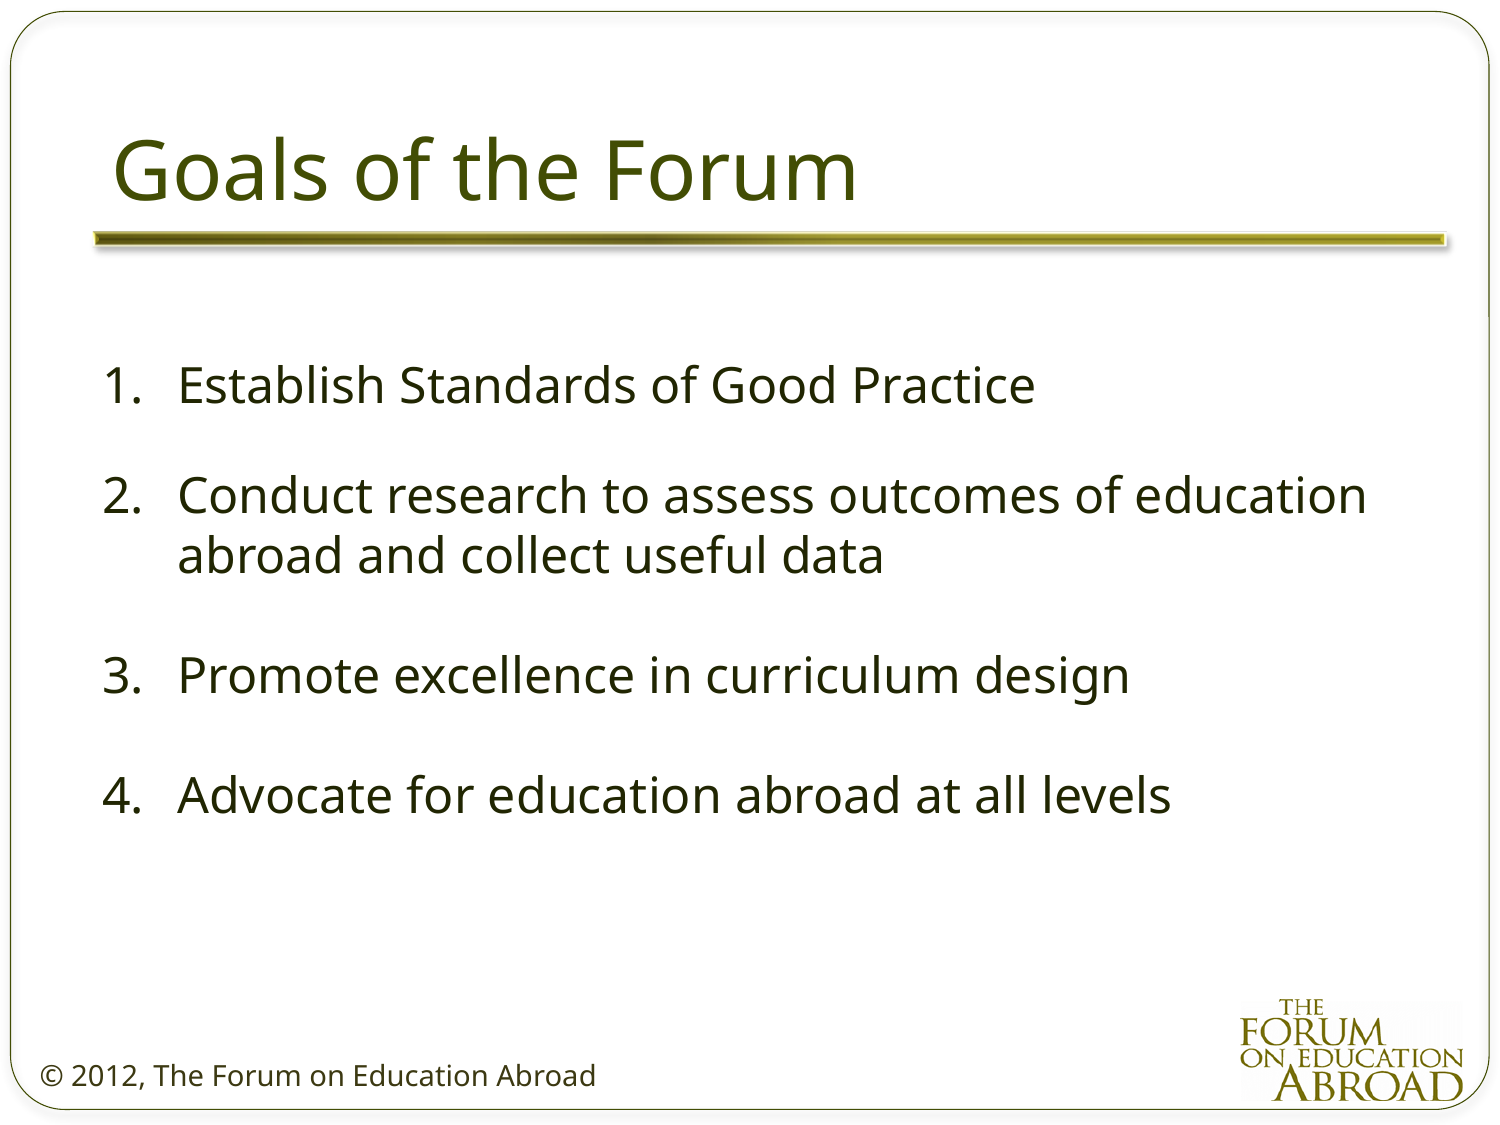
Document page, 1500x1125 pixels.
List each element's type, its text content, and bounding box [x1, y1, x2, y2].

picture [1240, 999, 1463, 1101]
picture [84, 224, 1461, 263]
title Goals of the Forum [96, 45, 1438, 233]
text_box Establish Standards of Good Practice Conduct research to assess outcomes of education abroad and collect useful data Promote excellence in curriculum design Advocate for education abroad at all levels [87, 346, 1463, 832]
